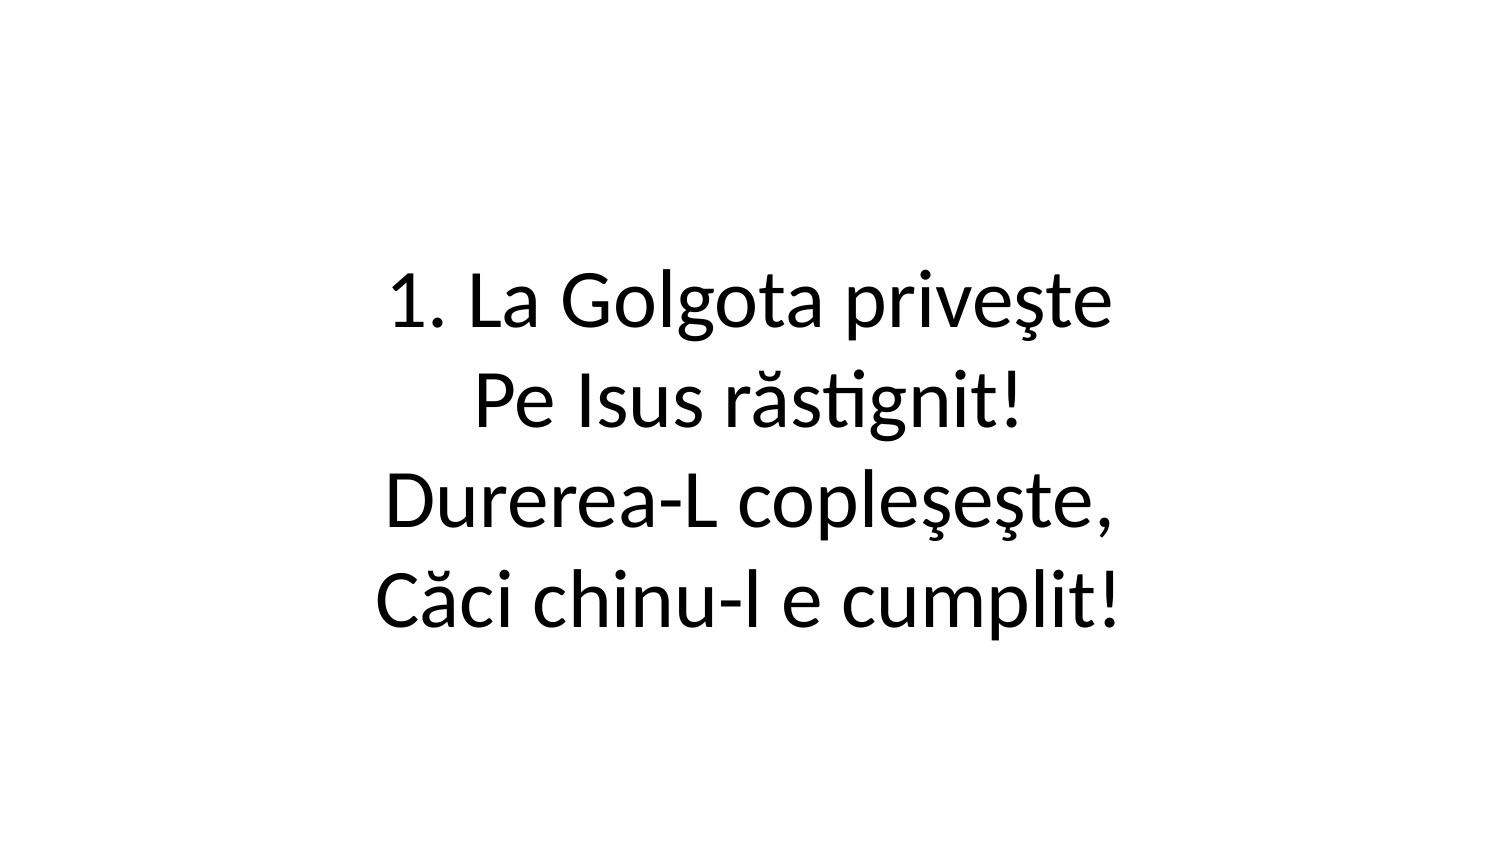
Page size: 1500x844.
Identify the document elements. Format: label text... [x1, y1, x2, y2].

text_box 1. La Golgota priveşte Pe Isus răstignit! Durerea-L copleşeşte, Căci chinu-l e cumplit! [360, 192, 1140, 652]
